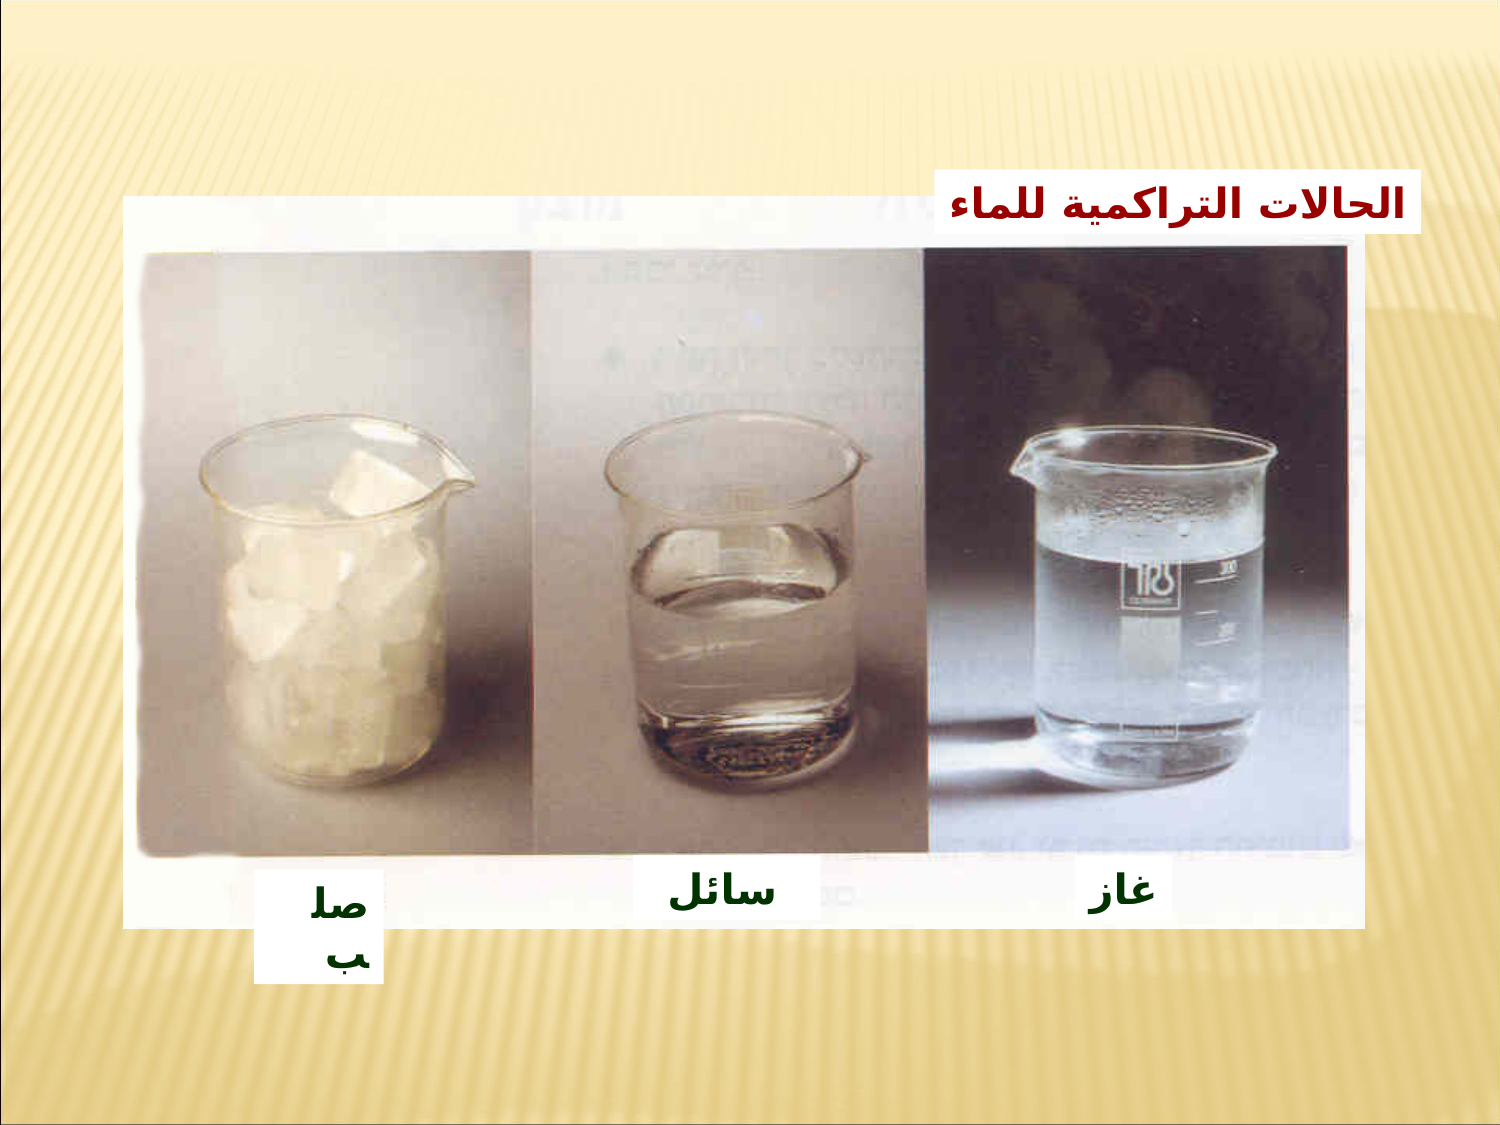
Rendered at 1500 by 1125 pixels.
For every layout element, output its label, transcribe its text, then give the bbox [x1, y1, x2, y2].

text_box الحالات التراكمية للماء [934, 169, 1422, 234]
picture [0, 0, 1500, 1125]
text_box صلب [253, 947, 384, 985]
